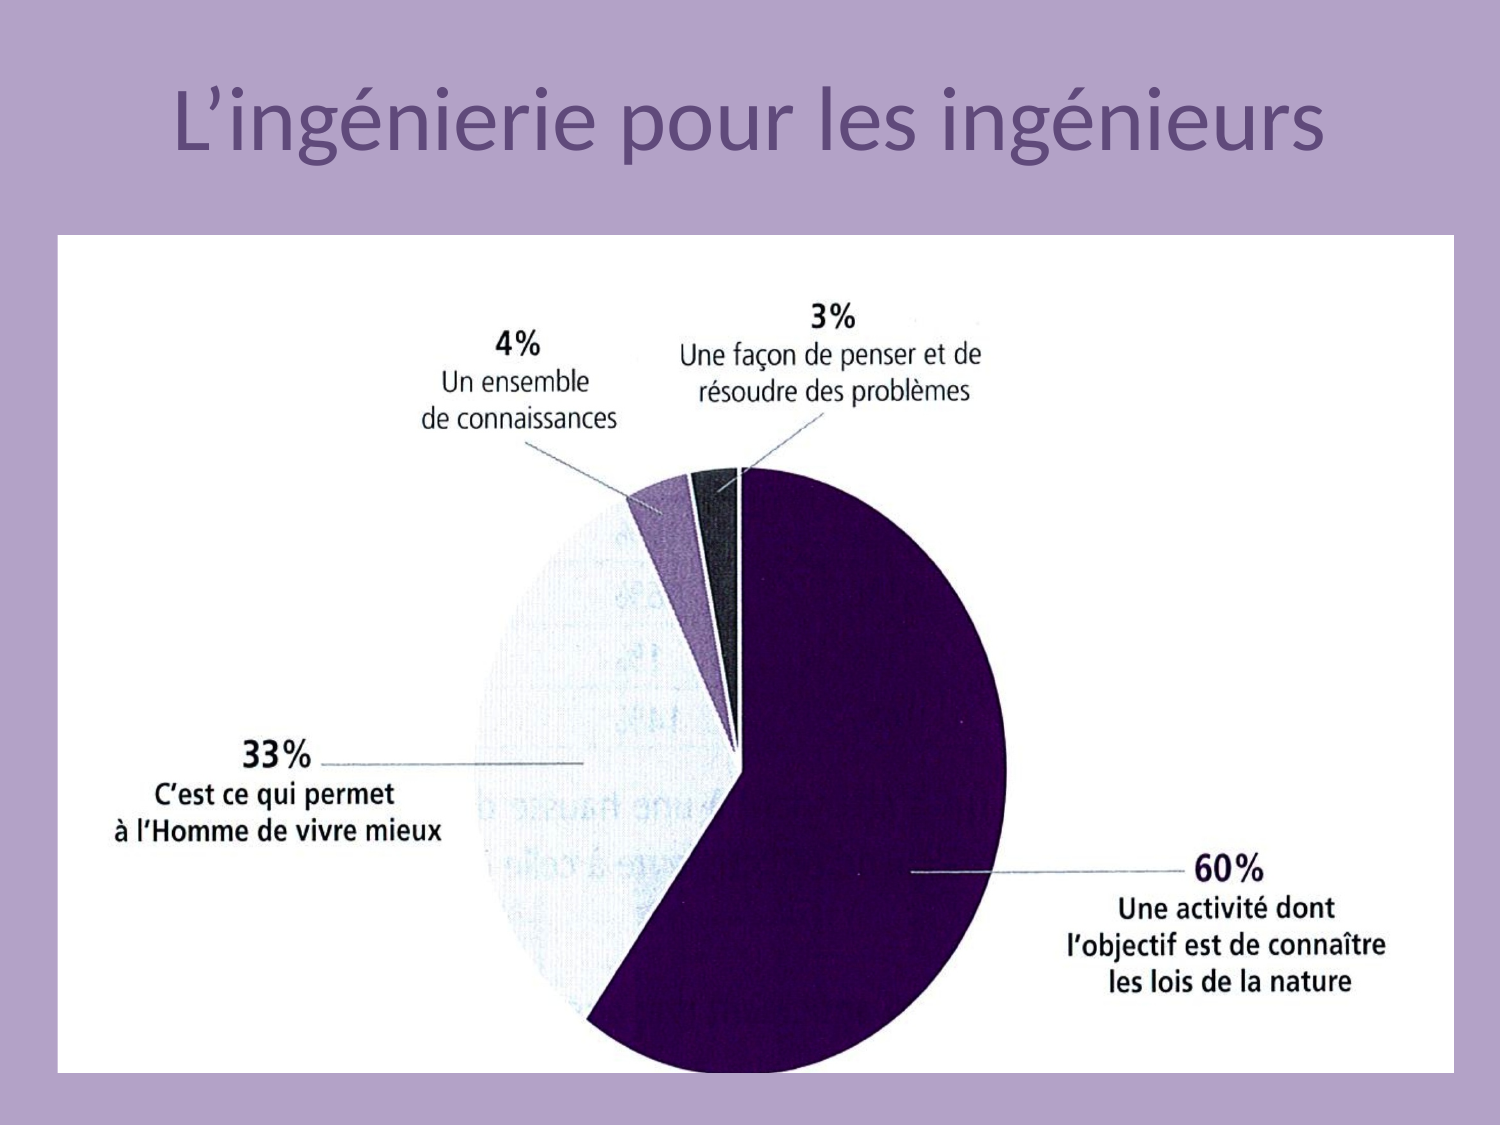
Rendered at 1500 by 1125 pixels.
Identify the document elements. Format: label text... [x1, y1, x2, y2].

picture [57, 235, 1455, 1073]
title L’ingénierie pour les ingénieurs [75, 20, 1425, 208]
